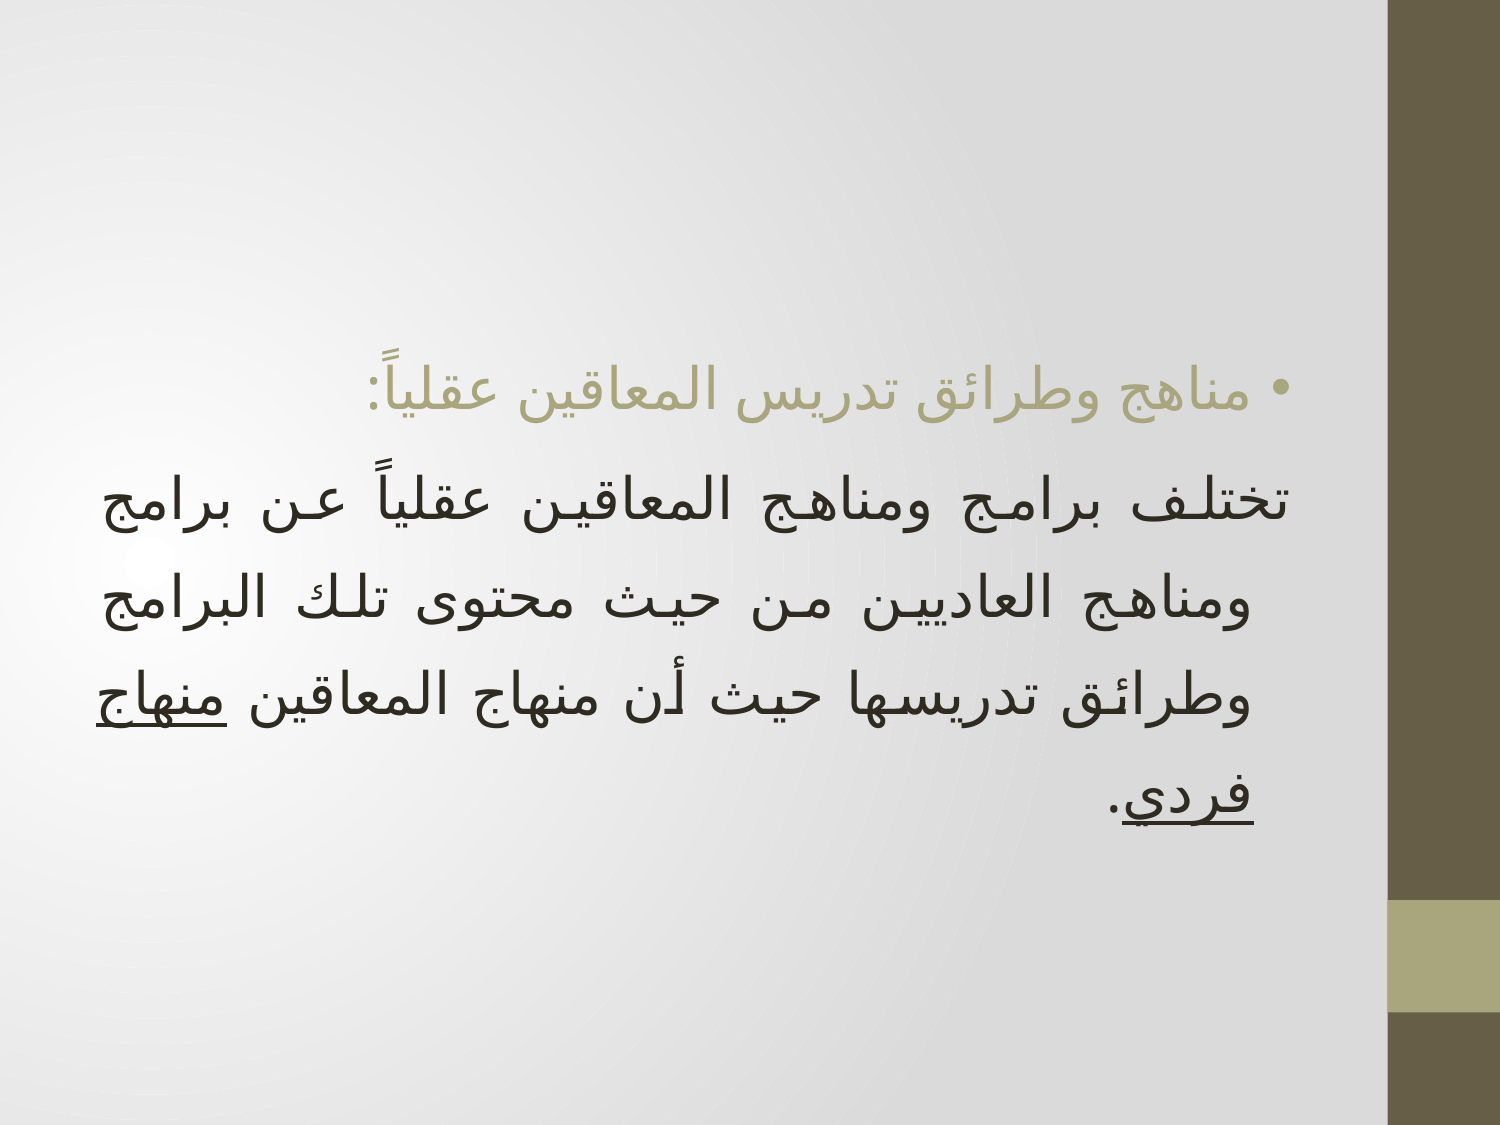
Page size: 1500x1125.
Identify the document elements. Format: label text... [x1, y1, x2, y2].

list مناهج وطرائق تدريس المعاقين عقلياً: تختلف برامج ومناهج المعاقين عقلياً عن برامج ومناهج العاديين من حيث محتوى تلك البرامج وطرائق تدريسها حيث أن منهاج المعاقين منهاج فردي. [75, 262, 1325, 1050]
